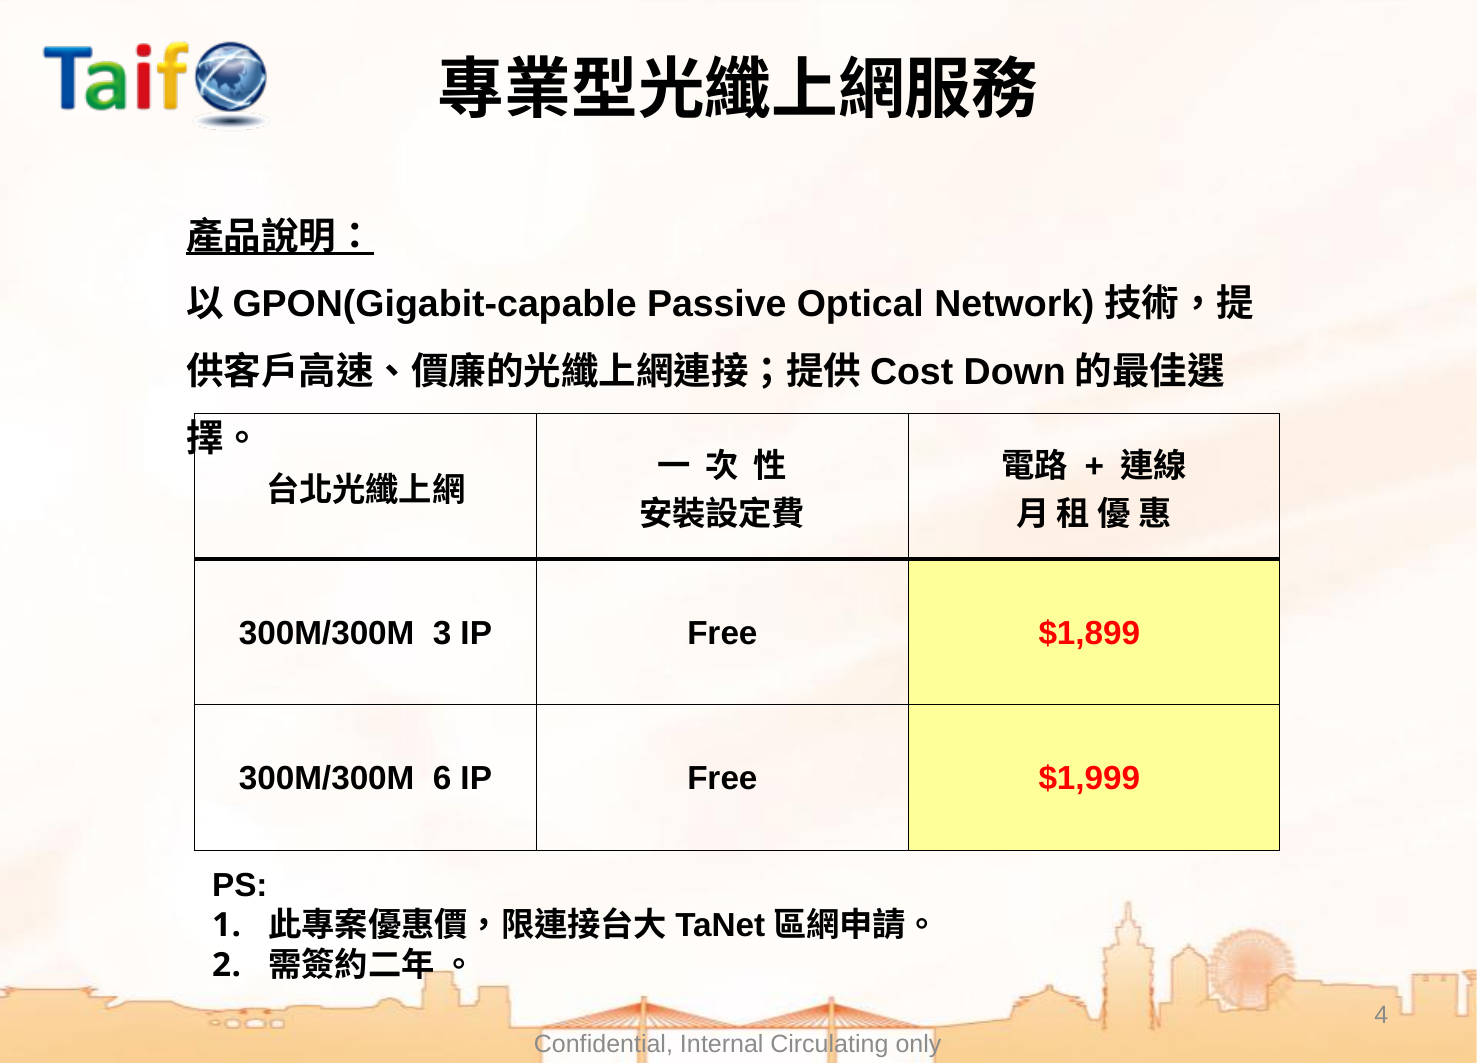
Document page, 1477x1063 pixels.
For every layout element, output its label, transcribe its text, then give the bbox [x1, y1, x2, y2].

table_cell Free [537, 561, 908, 704]
picture [0, 0, 1477, 1063]
text_box PS: 此專案優惠價，限連接台大TaNet區網申請。 需簽約二年 。 [197, 855, 955, 991]
table_cell 300M/300M 6 IP [195, 705, 536, 850]
table_header 電路 + 連線 月 租 優 惠 [909, 467, 1279, 557]
slide_number 4 [1058, 985, 1403, 1042]
table_header 一 次 性 安裝設定費 [537, 467, 908, 557]
text_box 產品說明： 以GPON(Gigabit-capable Passive Optical Network)技術，提供客戶高速、價廉的光纖上網連接；提供Cost Down的最佳選擇。 [171, 181, 1294, 467]
footer Confidential, Internal Circulating only [504, 1029, 973, 1056]
table_cell $1,899 [909, 561, 1279, 704]
table_header 台北光纖上網 [195, 467, 536, 557]
table_cell $1,999 [909, 705, 1279, 850]
table_cell 300M/300M 3 IP [195, 561, 536, 704]
table_cell Free [537, 705, 908, 850]
title 專業型光纖上網服務 [73, 42, 1403, 130]
